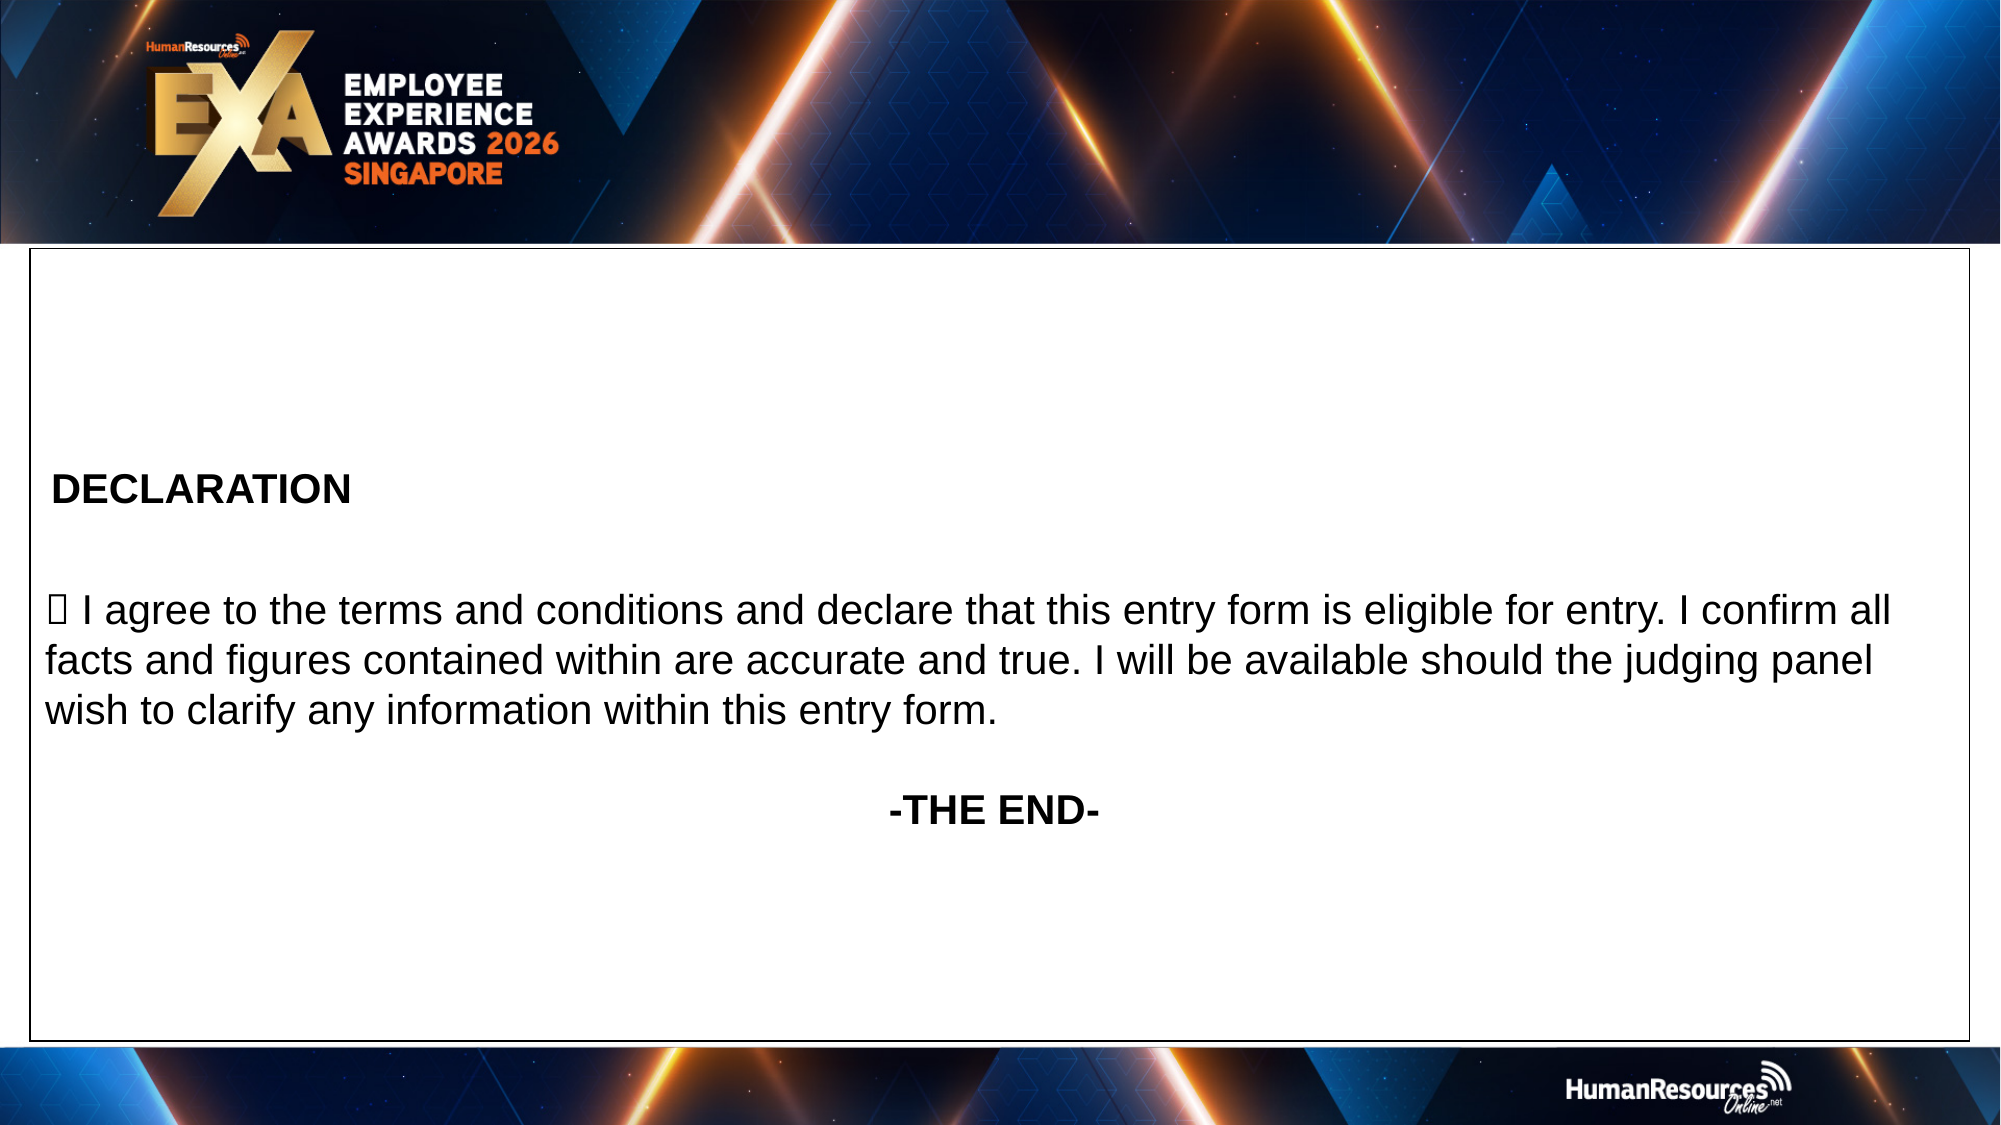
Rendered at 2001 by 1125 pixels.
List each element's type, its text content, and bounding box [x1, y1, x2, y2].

picture [0, 0, 2001, 1125]
text_box DECLARATION  I agree to the terms and conditions and declare that this entry form is eligible for entry. I confirm all facts and figures contained within are accurate and true. I will be available should the judging panel wish to clarify any information within this entry form. -THE END- [30, 248, 1970, 1042]
